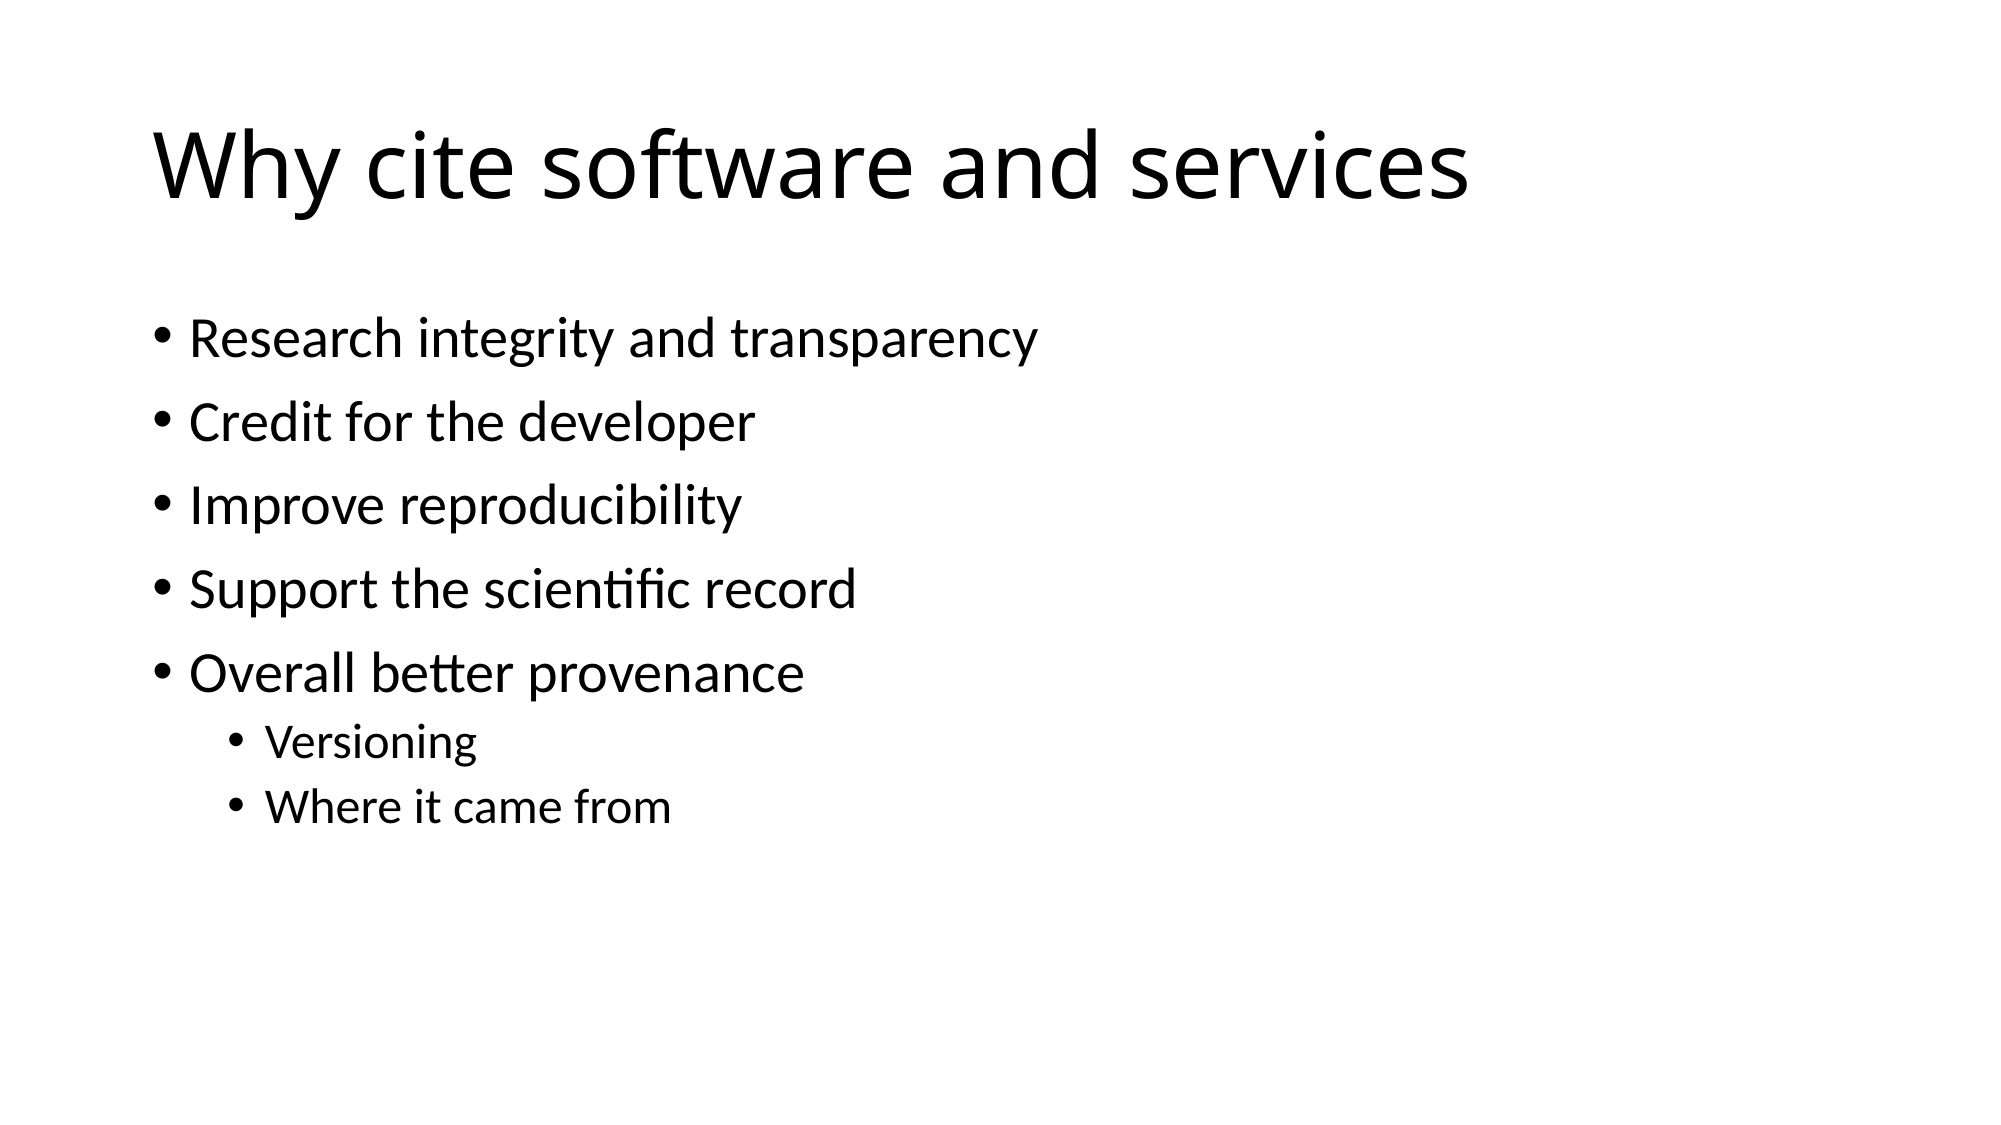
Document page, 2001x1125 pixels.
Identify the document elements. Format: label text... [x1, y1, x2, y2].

list Research integrity and transparency Credit for the developer Improve reproducibility Support the scientific record Overall better provenance Versioning Where it came from [137, 299, 1863, 1014]
title Why cite software and services [137, 59, 1863, 278]
